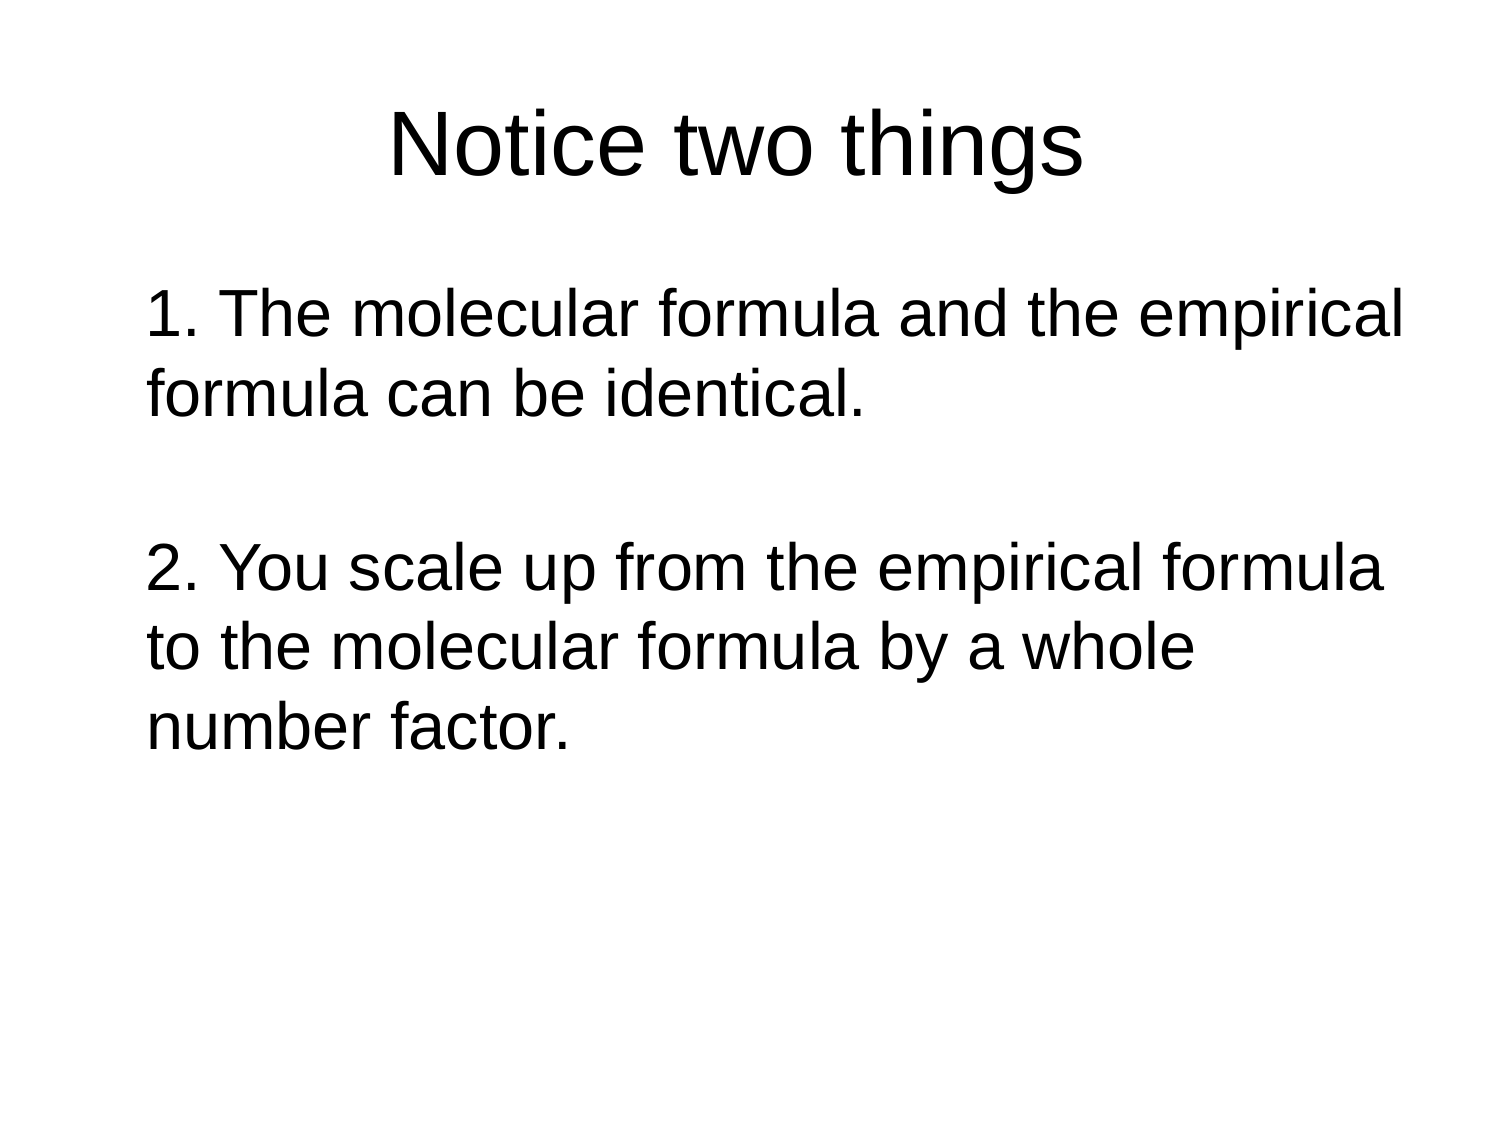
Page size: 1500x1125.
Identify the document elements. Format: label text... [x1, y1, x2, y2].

title Notice two things [74, 44, 1426, 233]
list 1. The molecular formula and the empirical formula can be identical. 2. You scale up from the empirical formula to the molecular formula by a whole number factor. [74, 262, 1426, 1006]
